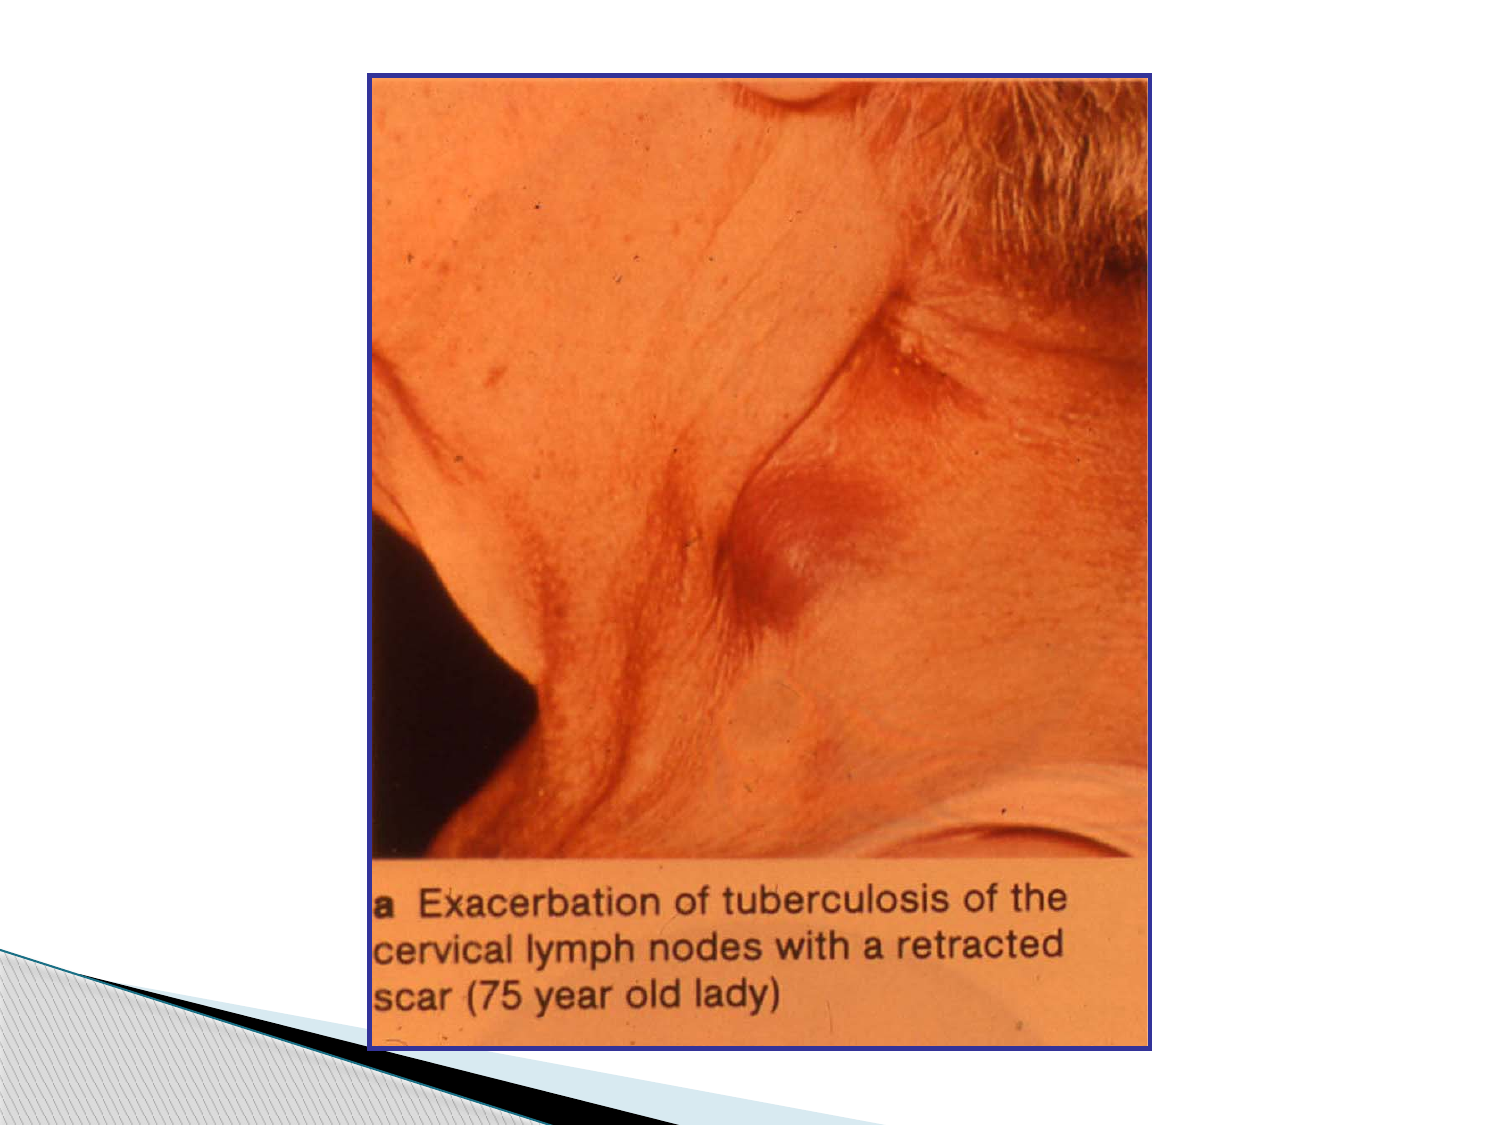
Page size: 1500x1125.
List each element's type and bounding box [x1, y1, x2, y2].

list [371, 77, 1148, 1047]
